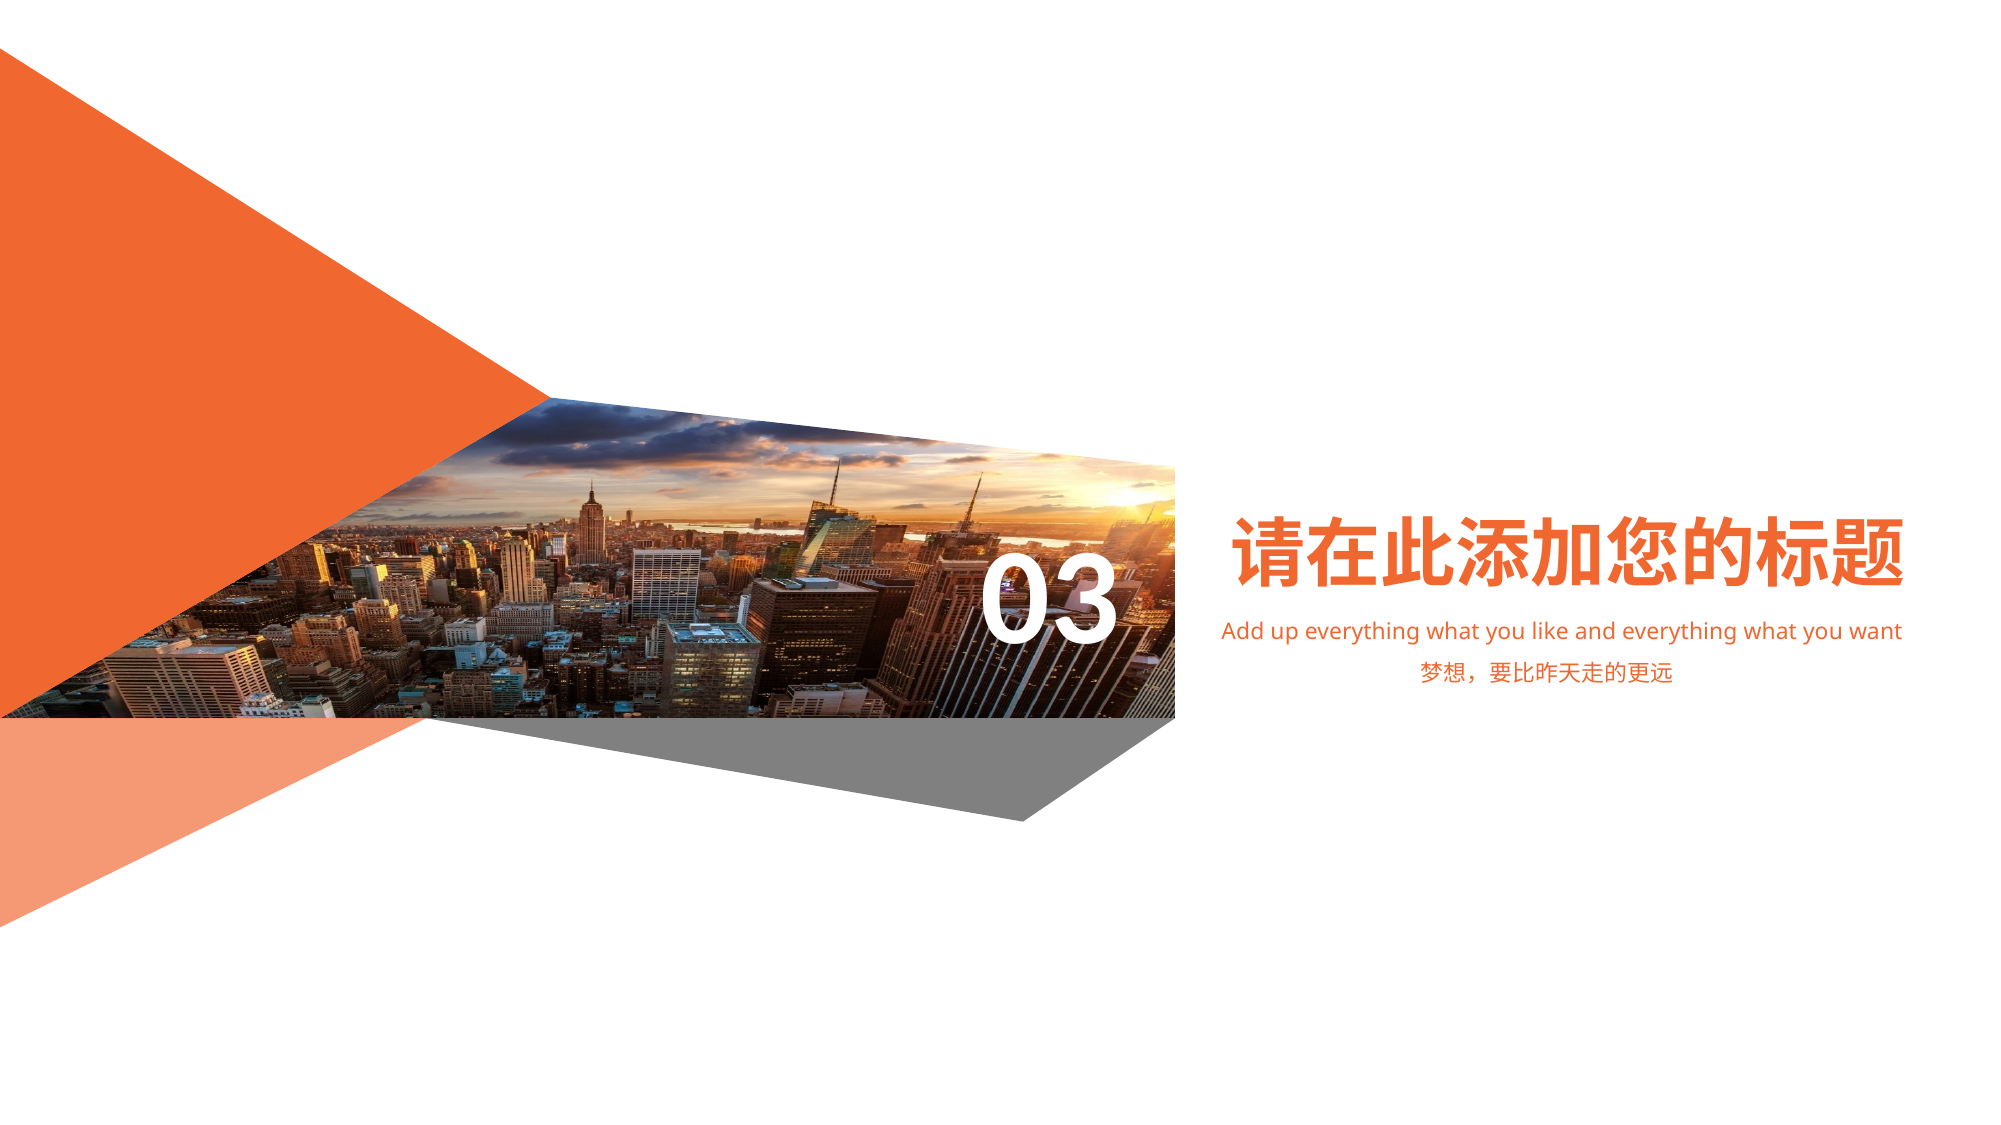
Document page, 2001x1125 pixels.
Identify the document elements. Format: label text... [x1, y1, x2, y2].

text_box Add up everything what you like and everything what you want 梦想，要比昨天走的更远 [1200, 596, 1940, 694]
text_box [426, 718, 1175, 822]
text_box [0, 718, 426, 928]
text_box [0, 48, 551, 718]
text_box [3, 397, 1176, 719]
text_box 03 [965, 498, 1139, 679]
text_box 请在此添加您的标题 [1215, 498, 1925, 596]
